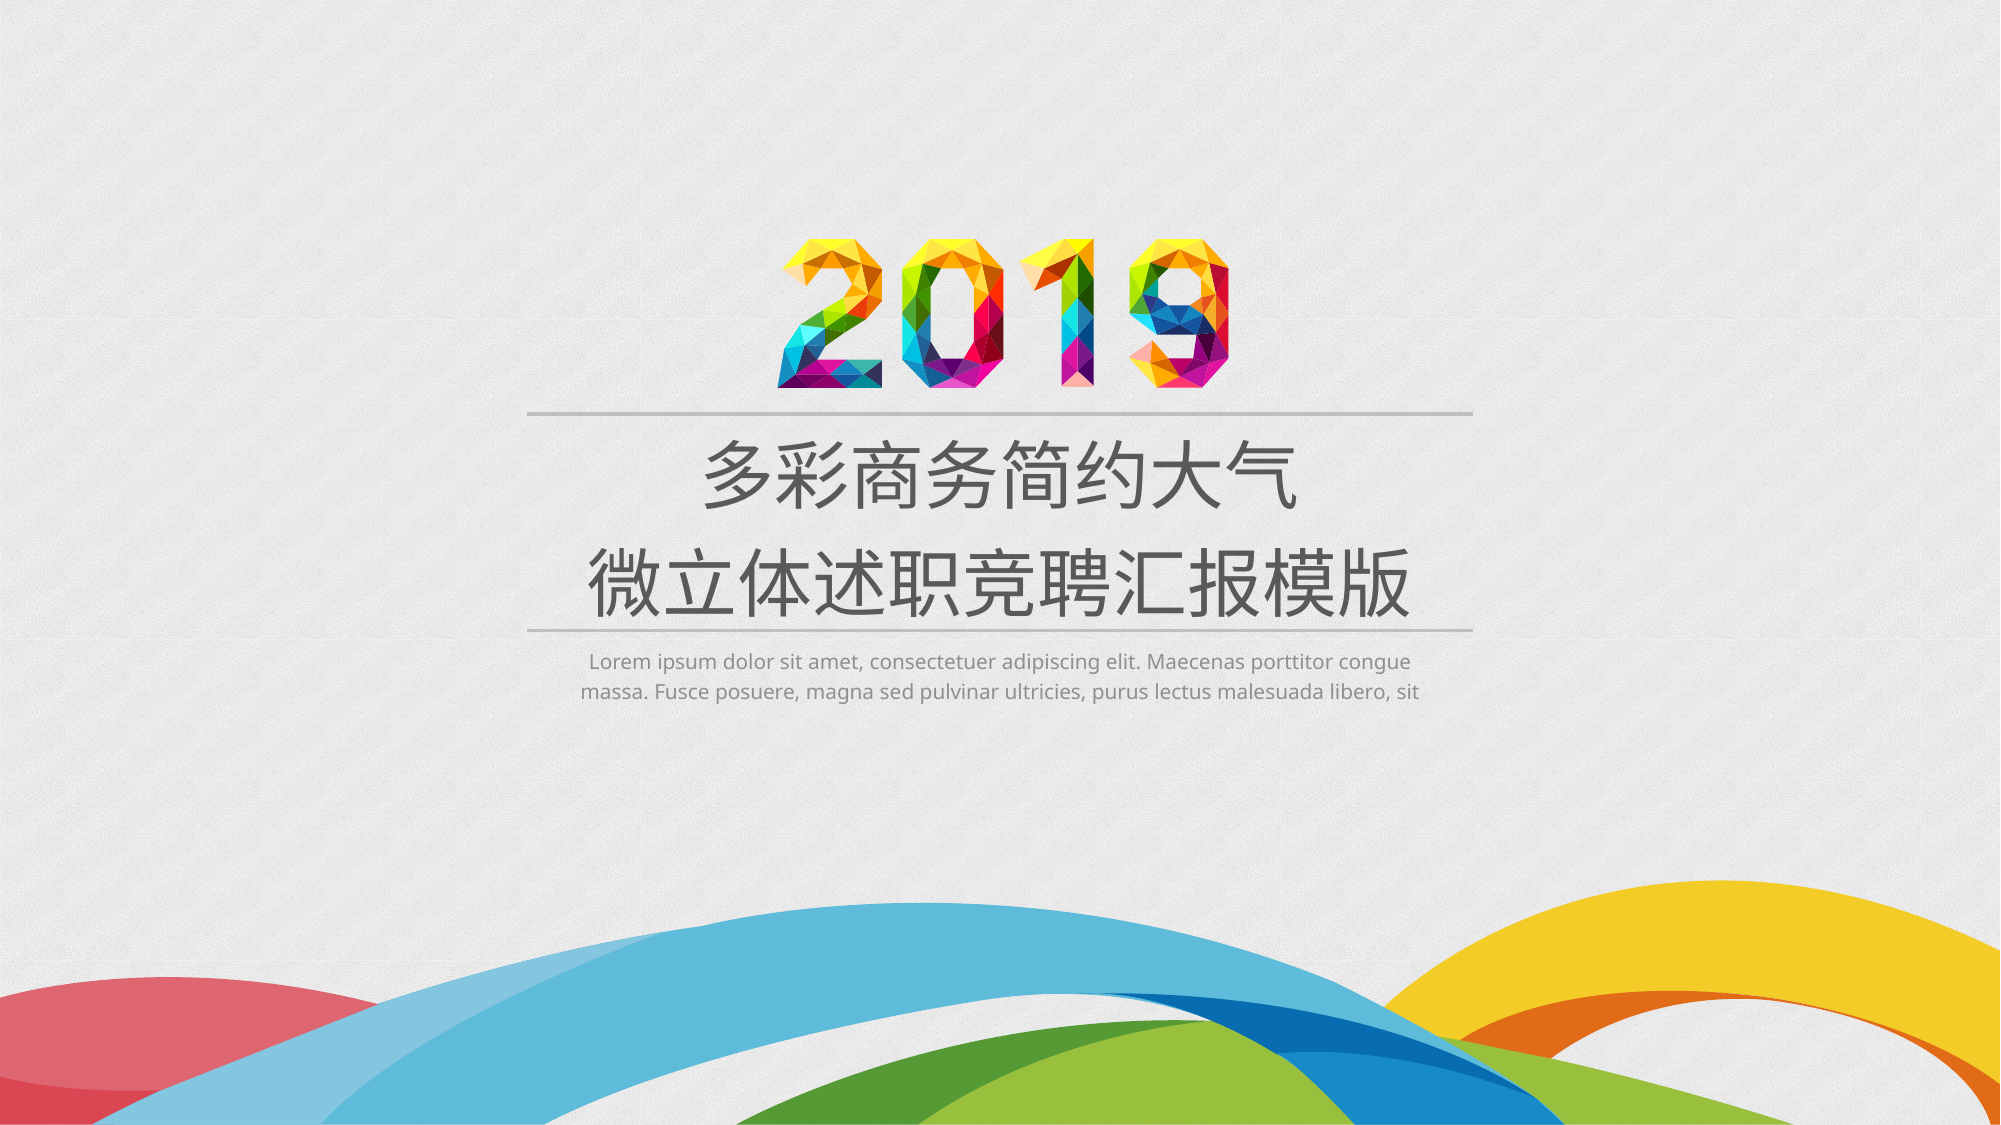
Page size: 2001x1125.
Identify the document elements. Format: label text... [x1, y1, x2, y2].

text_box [0, 762, 2000, 1125]
text_box 多彩商务简约大气 微立体述职竞聘汇报模版 [572, 403, 1428, 412]
text_box Lorem ipsum dolor sit amet, consectetuer adipiscing elit. Maecenas porttitor congue massa. Fusce posuere, magna sed pulvinar ultricies, purus lectus malesuada libero, sit [540, 635, 1460, 711]
picture [0, 0, 2001, 1125]
text_box 多彩商务简约大气 微立体述职竞聘汇报模版 [572, 416, 1428, 629]
